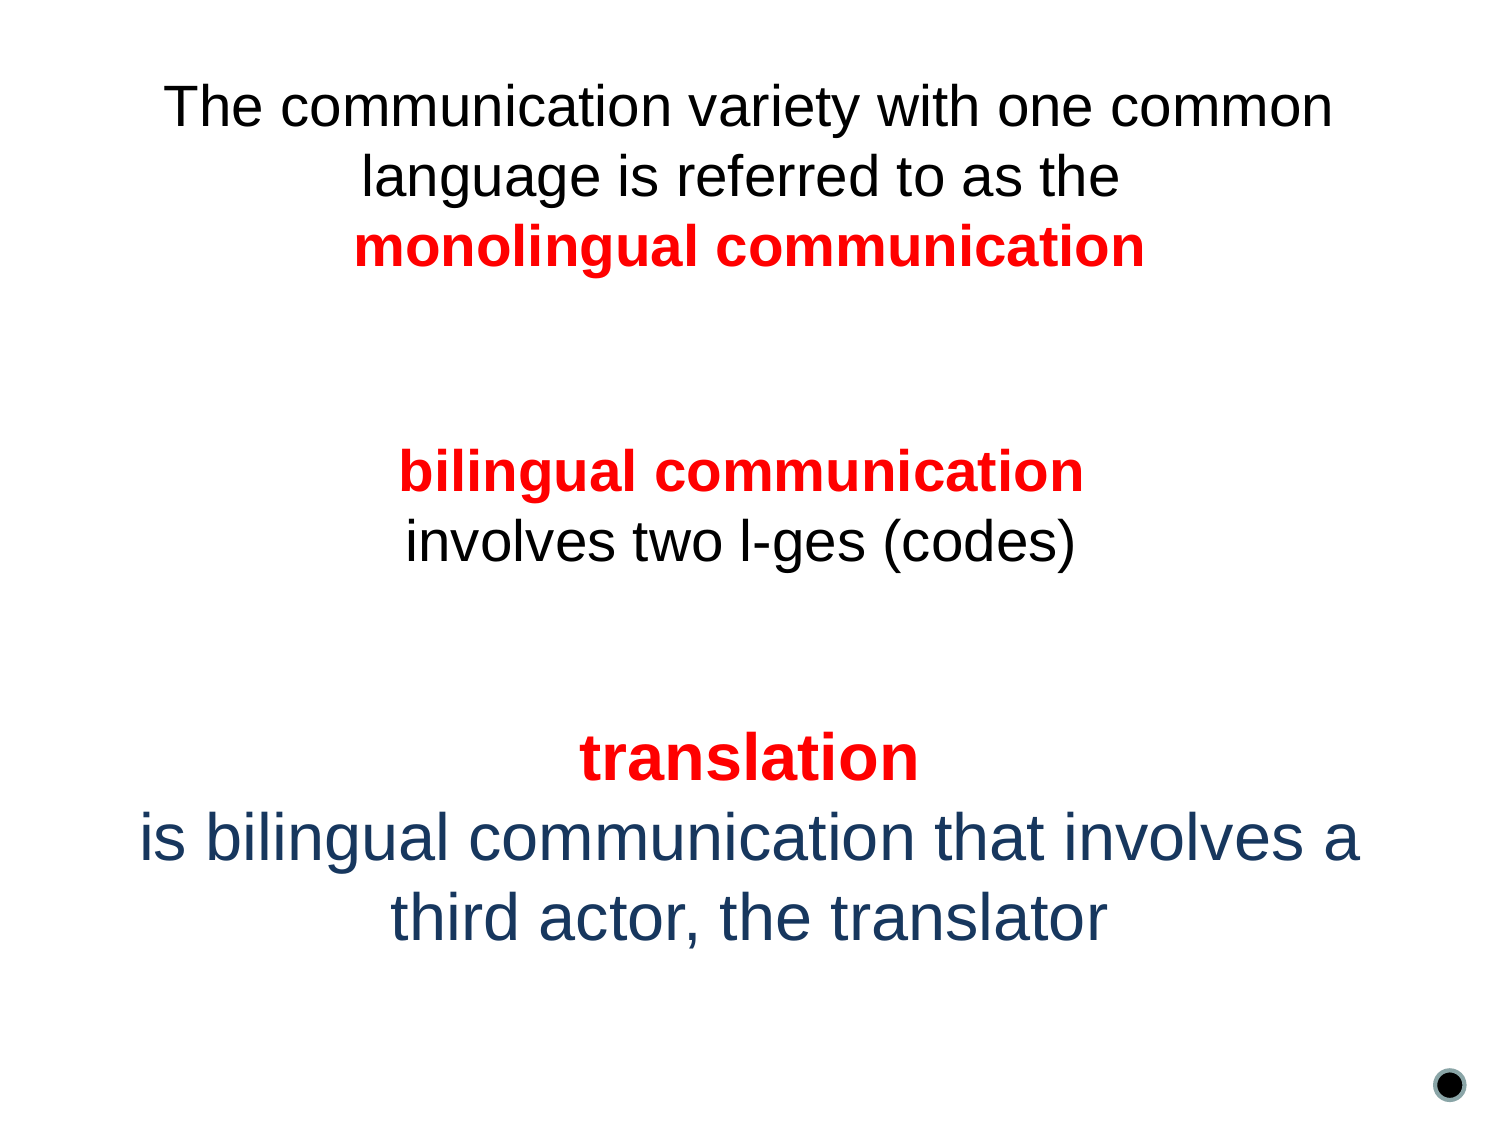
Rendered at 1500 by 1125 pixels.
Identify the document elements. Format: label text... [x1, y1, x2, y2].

text_box bilingual communication involves two l-ges (codes) [44, 371, 1455, 636]
text_box The communication variety with one common language is referred to as the monolingual communication [44, 40, 1455, 305]
text_box [1433, 1068, 1467, 1103]
text_box translation is bilingual communication that involves a third actor, the translator [44, 702, 1455, 967]
